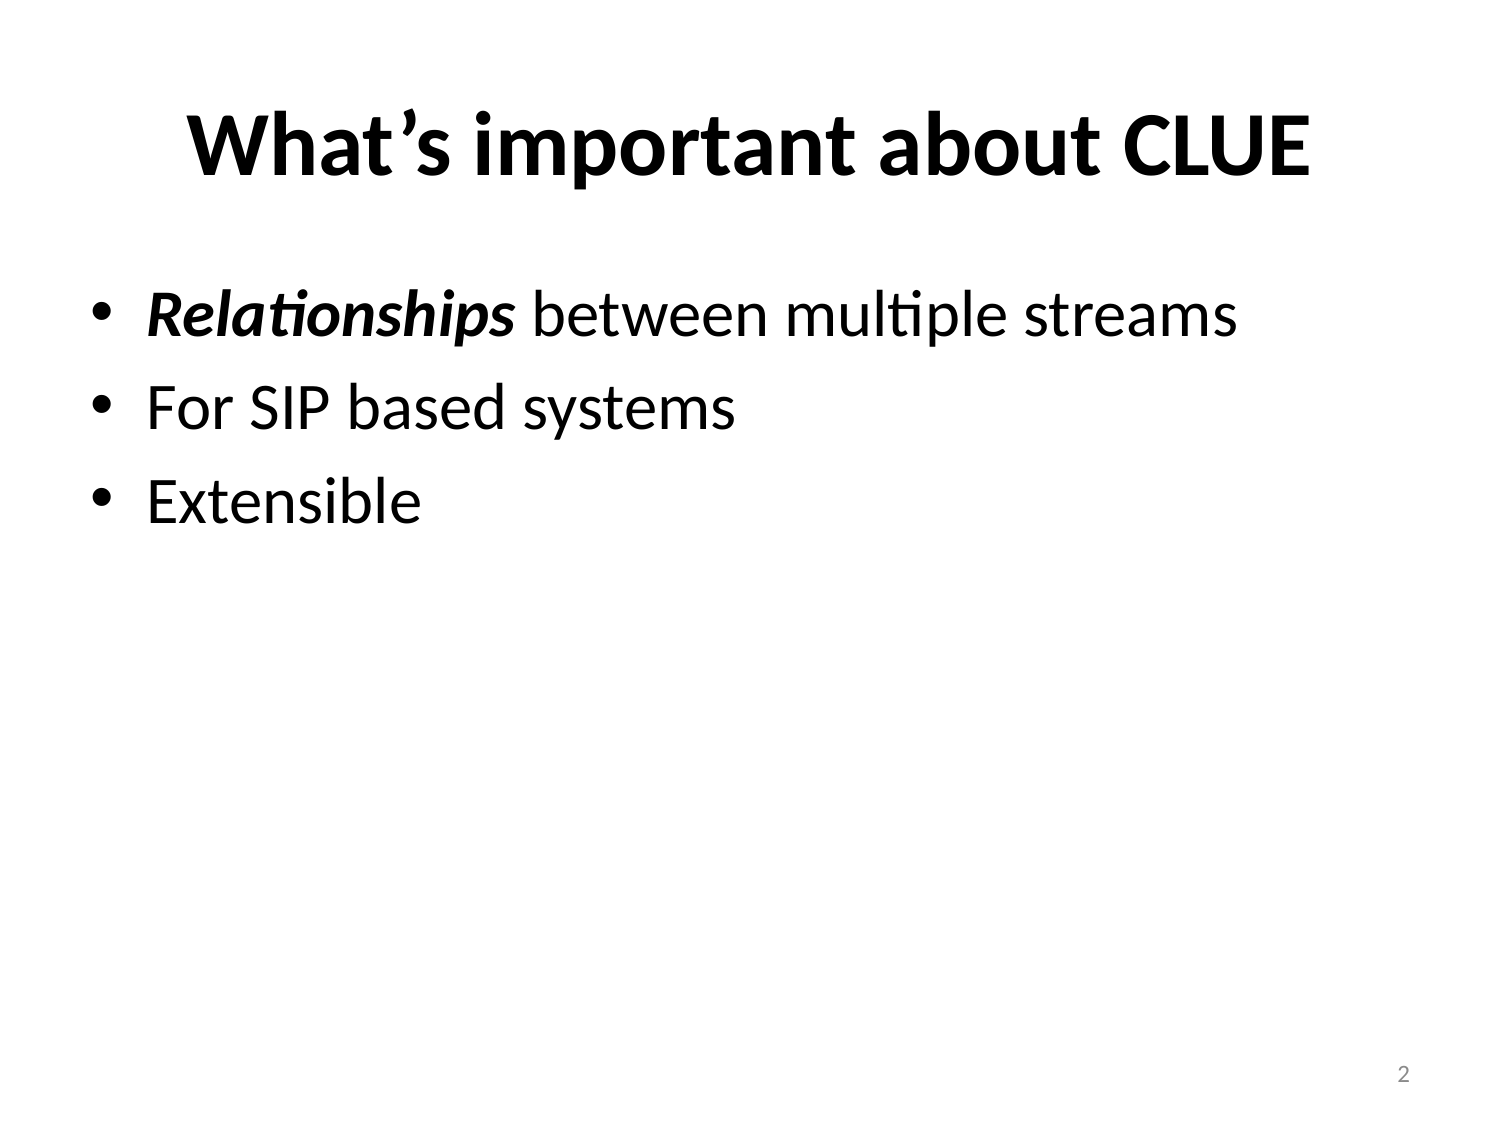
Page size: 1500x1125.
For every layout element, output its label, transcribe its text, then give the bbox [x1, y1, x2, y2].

title What’s important about CLUE [75, 45, 1425, 233]
list Relationships between multiple streams For SIP based systems Extensible [75, 262, 1425, 1005]
slide_number 2 [1074, 1042, 1425, 1103]
